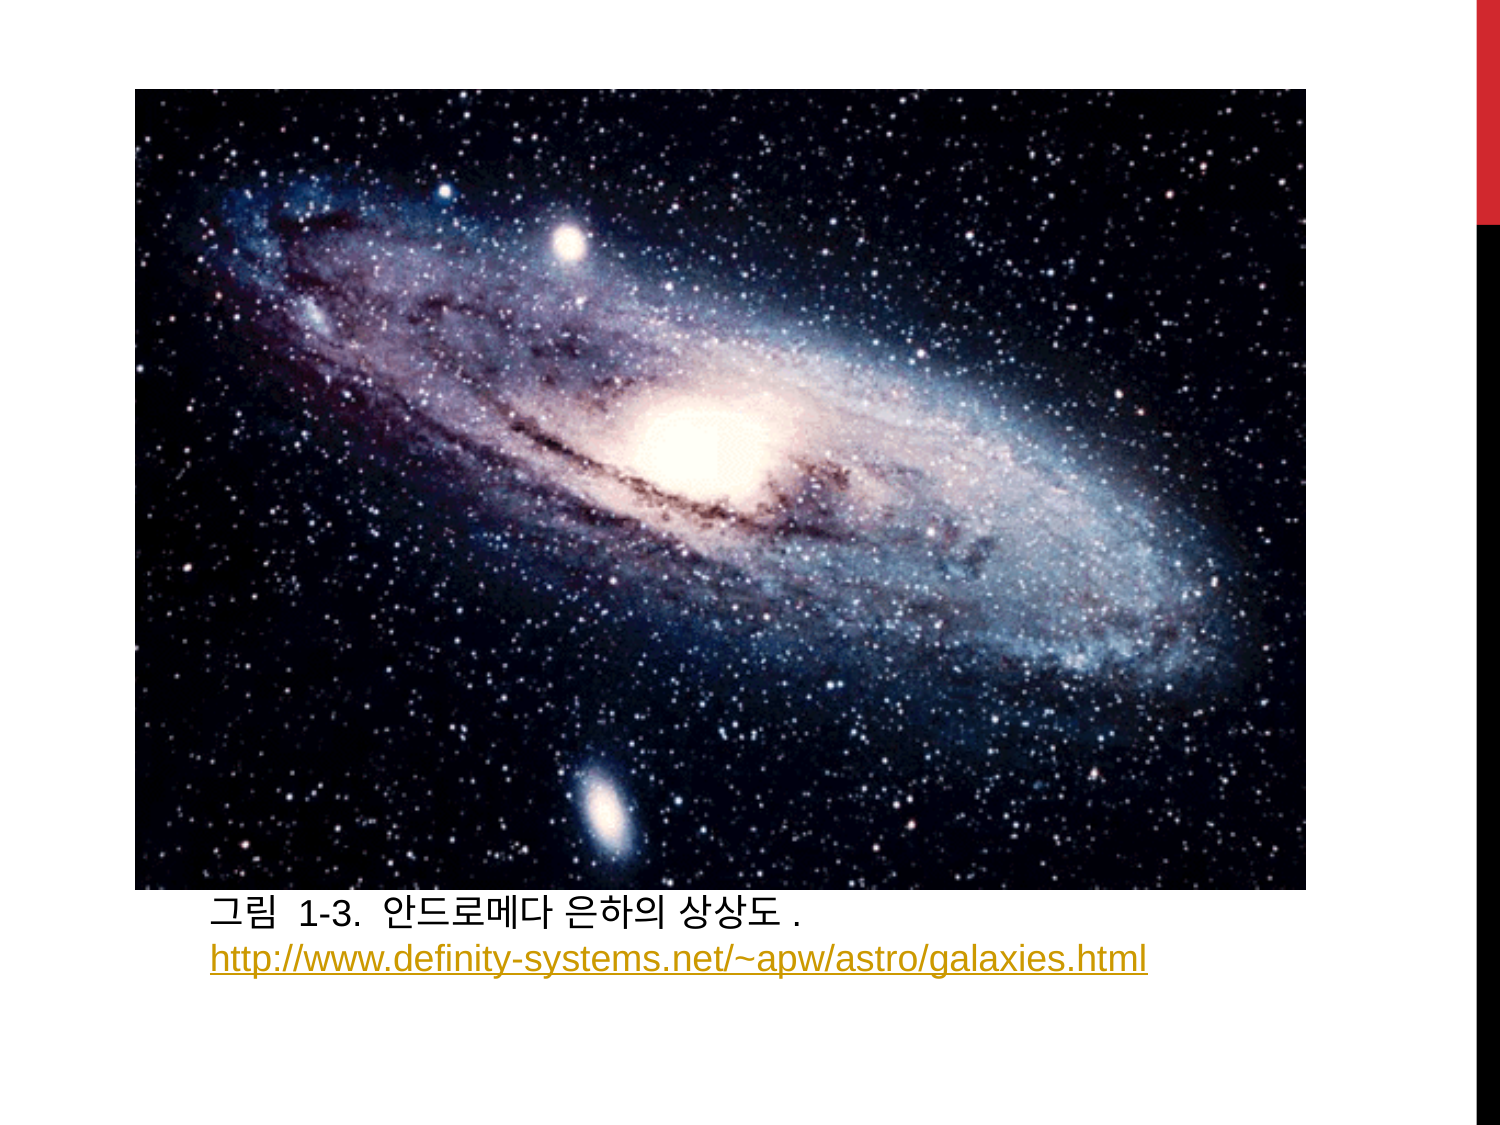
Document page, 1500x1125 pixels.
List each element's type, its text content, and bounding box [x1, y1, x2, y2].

text_box 그림 1-3. 안드로메다 은하의 상상도. http://www.definity-systems.net/~apw/astro/galaxies.html [194, 881, 1424, 987]
picture [135, 89, 1306, 890]
